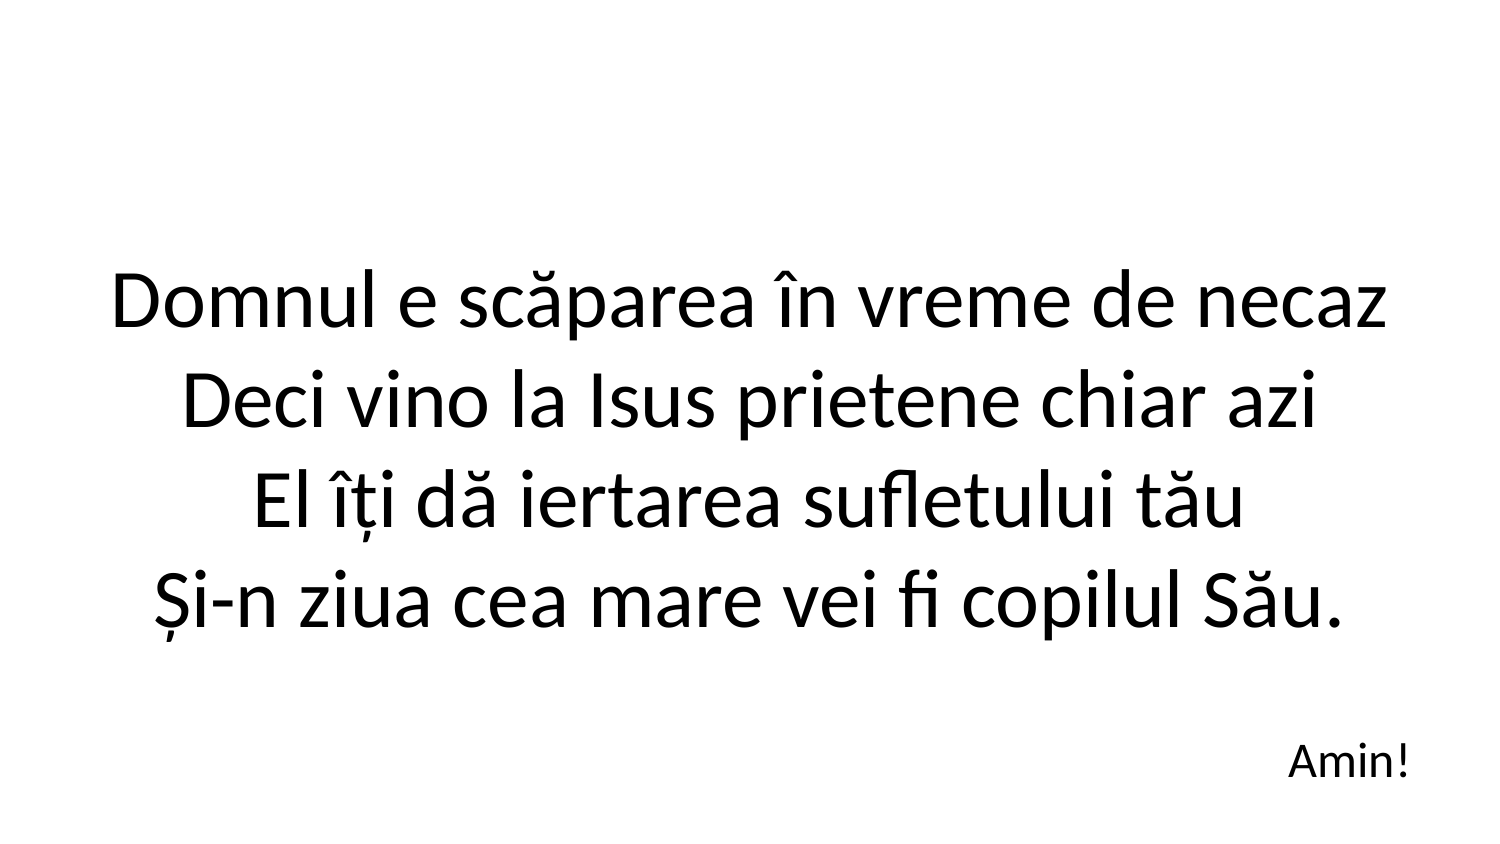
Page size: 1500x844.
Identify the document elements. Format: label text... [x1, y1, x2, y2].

text_box Domnul e scăparea în vreme de necaz Deci vino la Isus prietene chiar azi El îți dă iertarea sufletului tău Și-n ziua cea mare vei fi copilul Său. [96, 192, 1404, 652]
text_box Amin! [1273, 674, 1427, 795]
